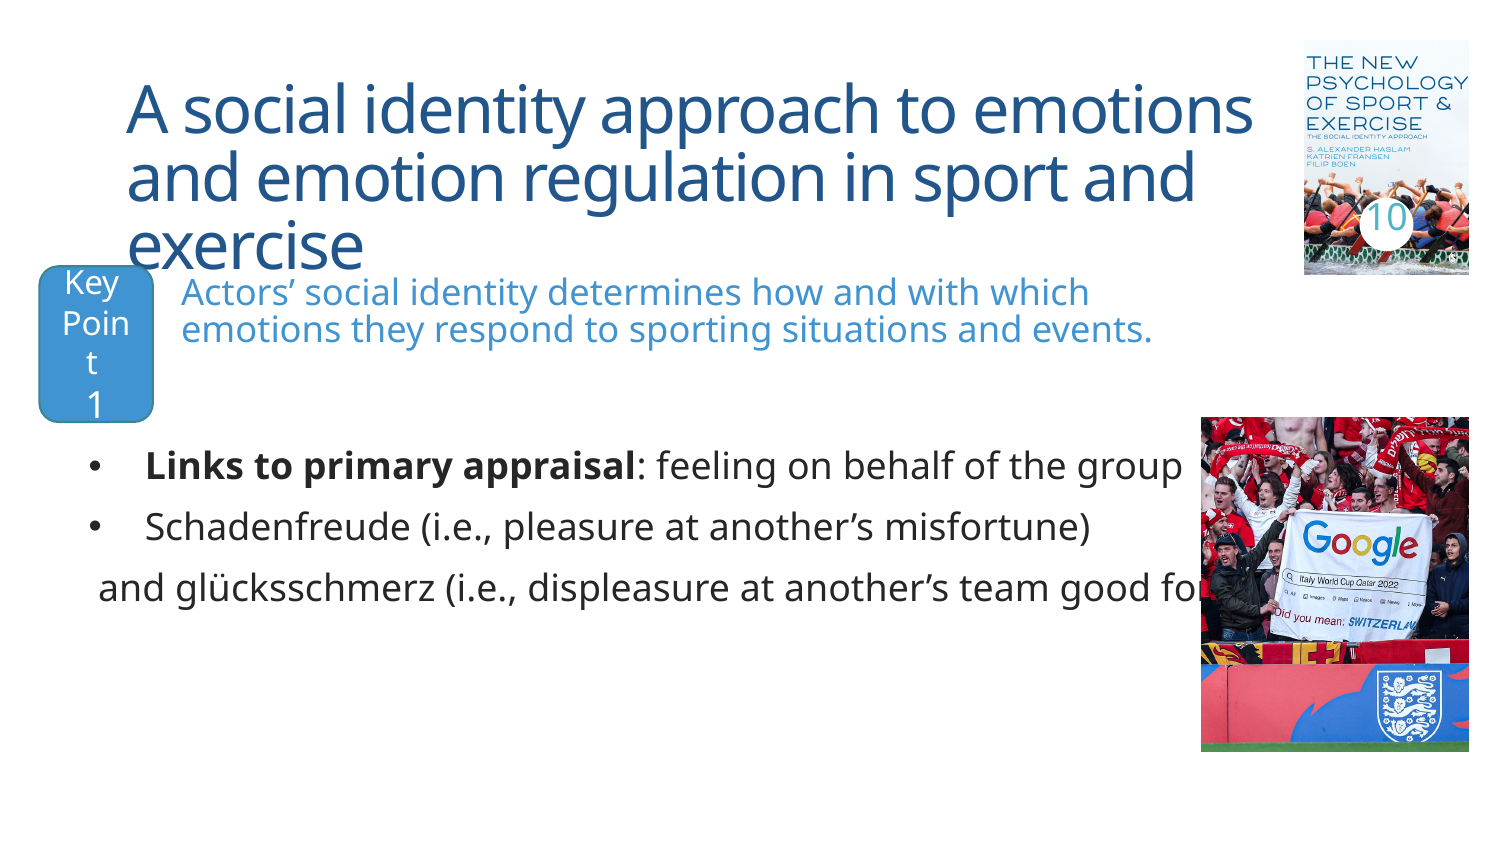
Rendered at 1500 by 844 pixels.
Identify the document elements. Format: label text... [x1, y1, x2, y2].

slide_number 10 [1344, 79, 1429, 252]
text_box Key Point 1 [38, 265, 154, 424]
text_box Actors’ social identity determines how and with which emotions they respond to sporting situations and events. [165, 267, 1202, 390]
picture [1201, 417, 1469, 752]
picture [1304, 40, 1469, 275]
title A social identity approach to emotions and emotion regulation in sport and exercise [111, 71, 1387, 158]
list Links to primary appraisal: feeling on behalf of the group Schadenfreude (i.e., pleasure at another’s misfortune) and glücksschmerz (i.e., displeasure at another’s team good fortune). [73, 439, 1425, 825]
